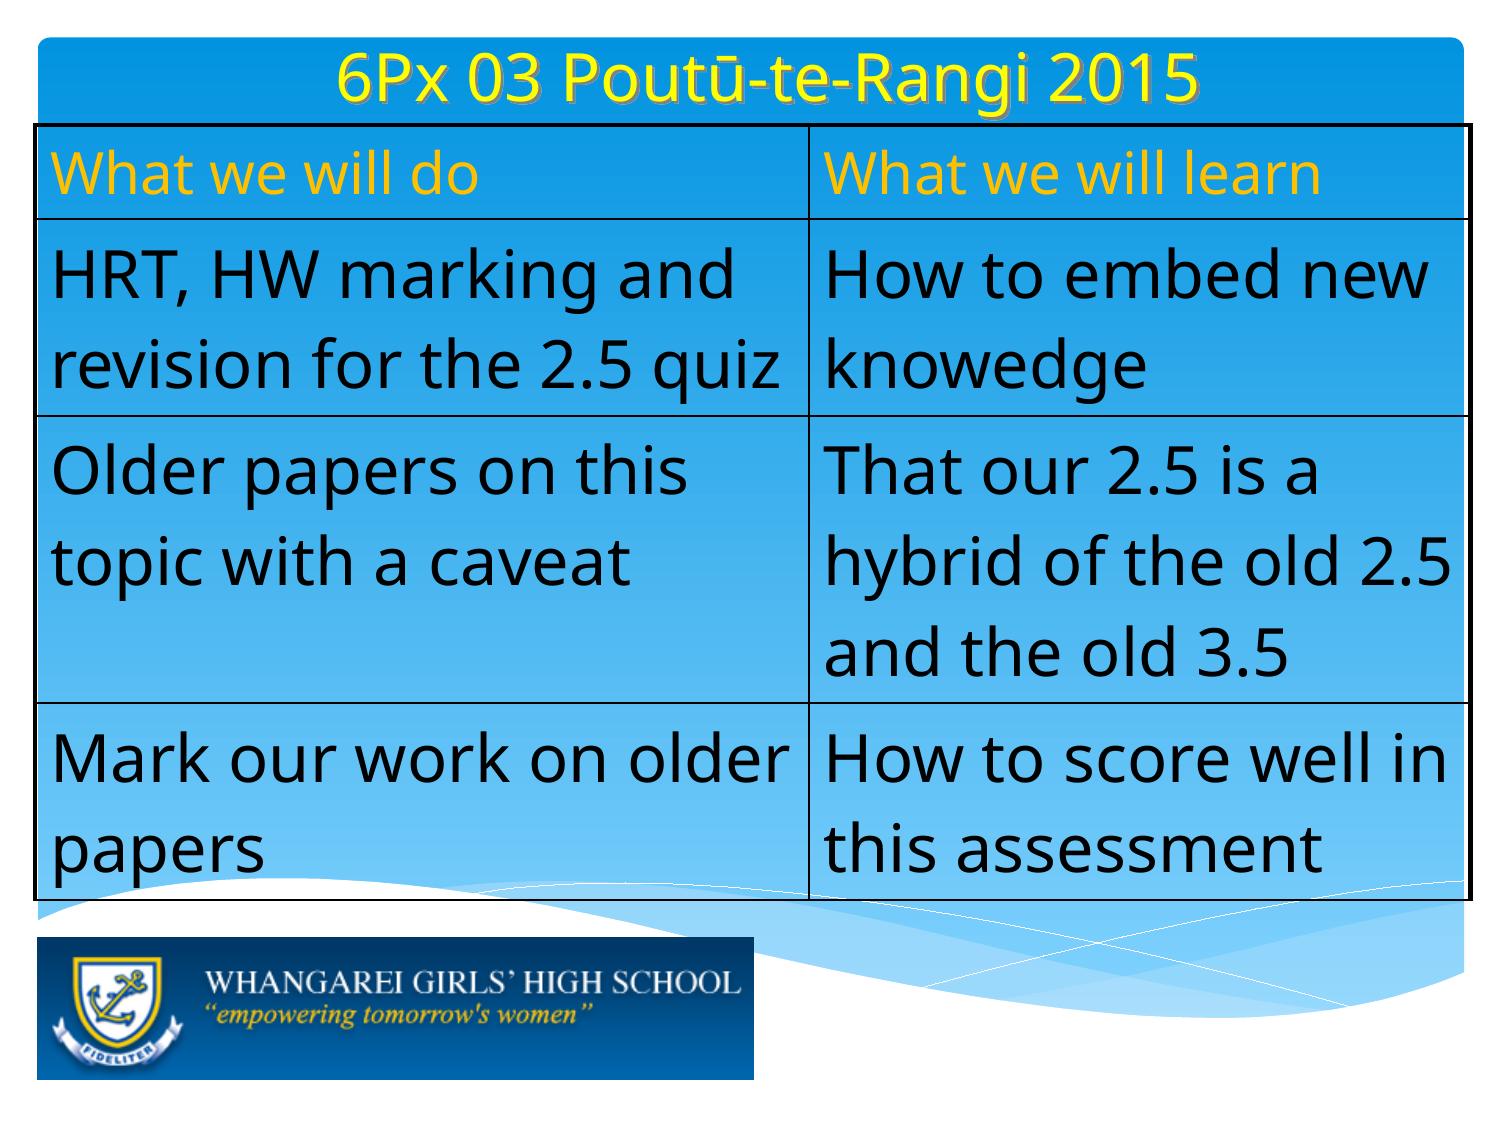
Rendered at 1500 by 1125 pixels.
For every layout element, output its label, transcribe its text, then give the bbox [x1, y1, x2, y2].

table_header What we will learn [810, 127, 1468, 218]
picture [37, 937, 754, 1080]
table_cell Mark our work on older papers [37, 704, 808, 899]
table_cell That our 2.5 is a hybrid of the old 2.5 and the old 3.5 [810, 417, 1468, 702]
text_box 6Px 03 Poutū-te-Rangi 2015 [162, 24, 1375, 123]
table_cell HRT, HW marking and revision for the 2.5 quiz [37, 220, 808, 415]
table_cell How to embed new knowedge [810, 220, 1468, 415]
table_header What we will do [37, 127, 808, 218]
table_cell Older papers on this topic with a caveat [37, 417, 808, 702]
table_cell How to score well in this assessment [810, 704, 1468, 899]
